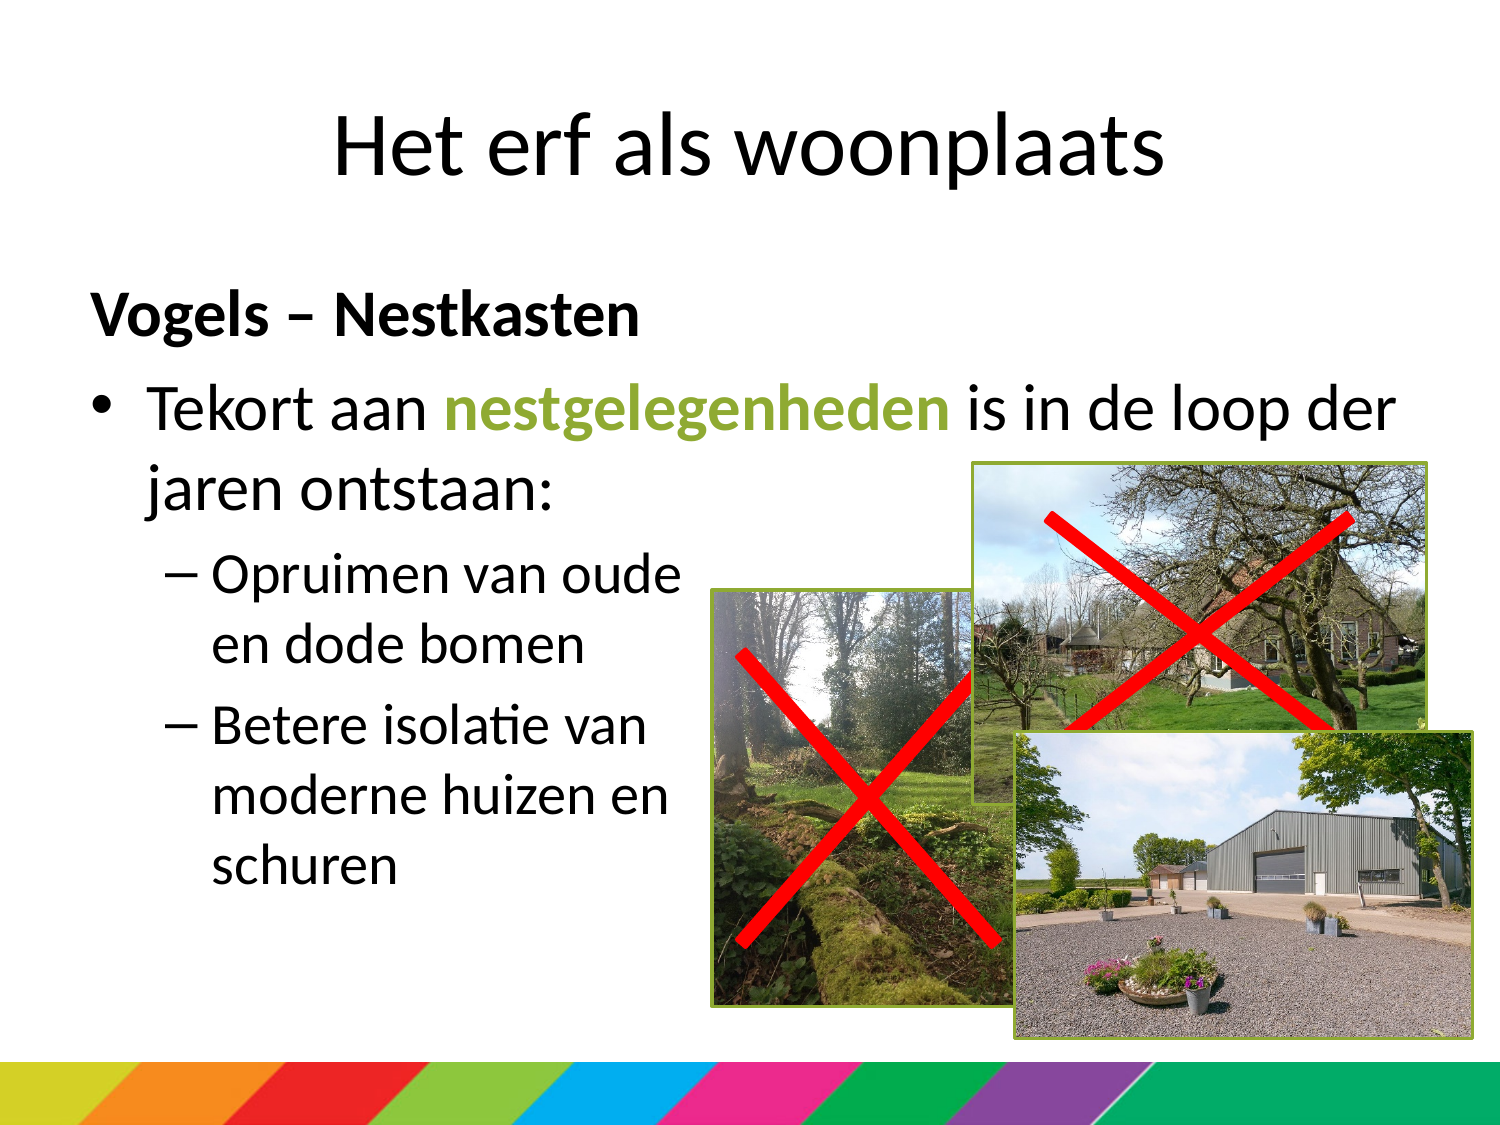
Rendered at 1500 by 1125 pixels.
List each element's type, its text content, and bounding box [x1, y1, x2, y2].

title Het erf als woonplaats [75, 45, 1425, 233]
picture [656, 1062, 1500, 1125]
list Vogels – Nestkasten Tekort aan nestgelegenheden is in de loop der jaren ontstaan: Opruimen van oude en dode bomen Betere isolatie van moderne huizen en schuren [75, 262, 1425, 1005]
picture [713, 464, 1471, 1037]
picture [0, 1062, 574, 1125]
